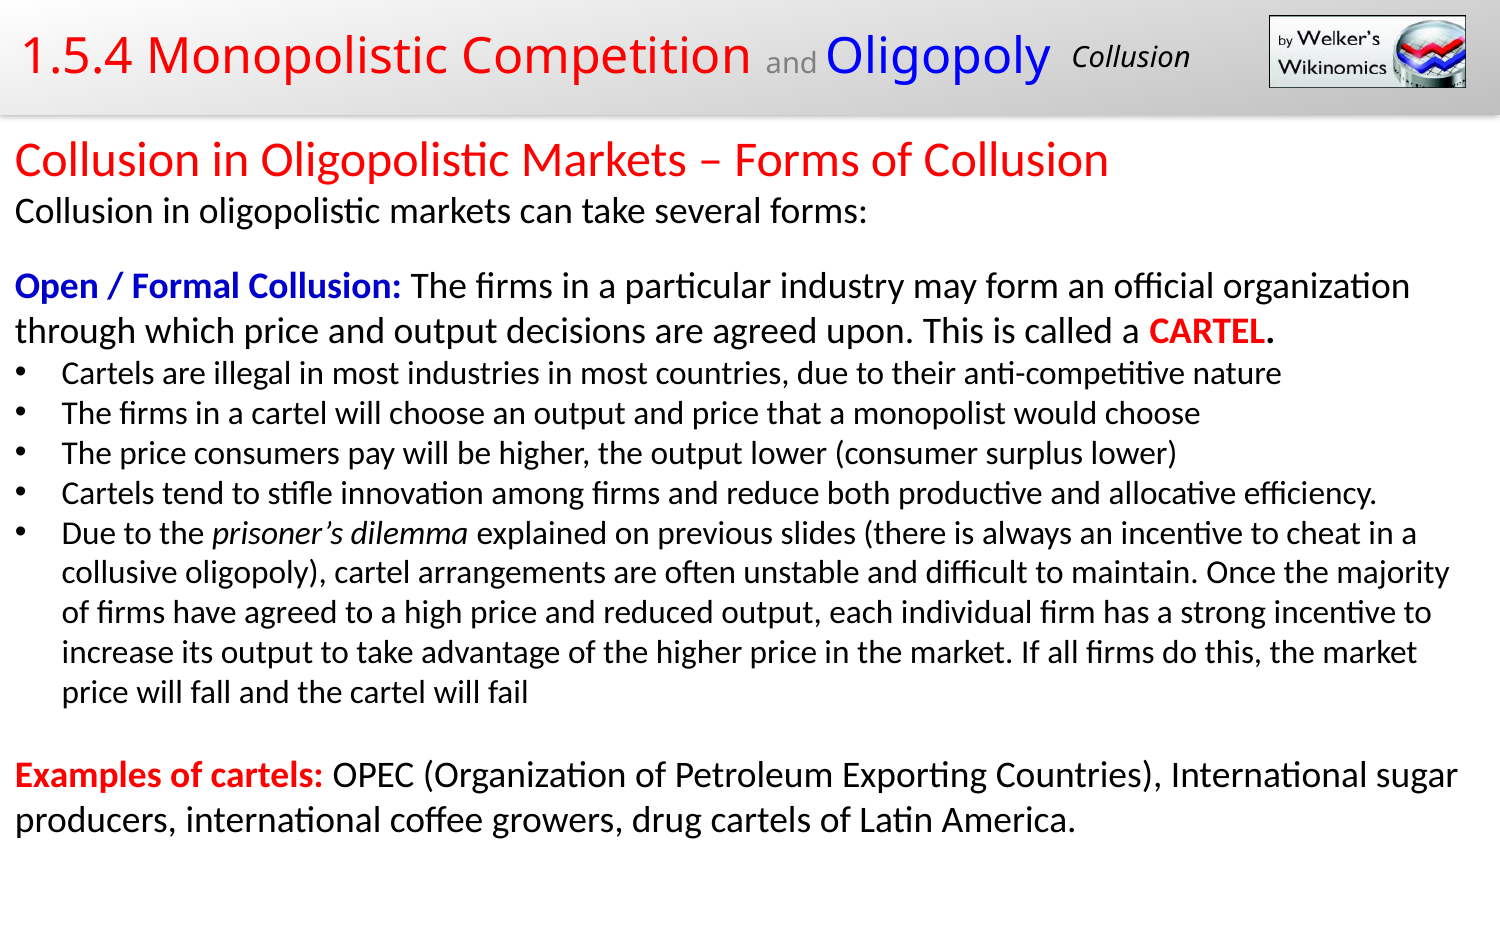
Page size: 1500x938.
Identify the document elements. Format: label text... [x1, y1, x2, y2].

text_box Collusion in Oligopolistic Markets – Forms of Collusion Collusion in oligopolistic markets can take several forms: Open / Formal Collusion: The firms in a particular industry may form an official organization through which price and output decisions are agreed upon. This is called a CARTEL. Cartels are illegal in most industries in most countries, due to their anti-competitive nature The firms in a cartel will choose an output and price that a monopolist would choose The price consumers pay will be higher, the output lower (consumer surplus lower) Cartels tend to stifle innovation among firms and reduce both productive and allocative efficiency. Due to the prisoner’s dilemma explained on previous slides (there is always an incentive to cheat in a collusive oligopoly), cartel arrangements are often unstable and difficult to maintain. Once the majority of firms have agreed to a high price and reduced output, each individual firm has a strong incentive to increase its output to take advantage of the higher price in the market. If all firms do this, the market price will fall and the cartel will fail Examples of cartels: OPEC (Organization of Petroleum Exporting Countries), International sugar producers, international coffee growers, drug cartels of Latin America. [0, 123, 1500, 848]
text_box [0, 0, 1500, 115]
